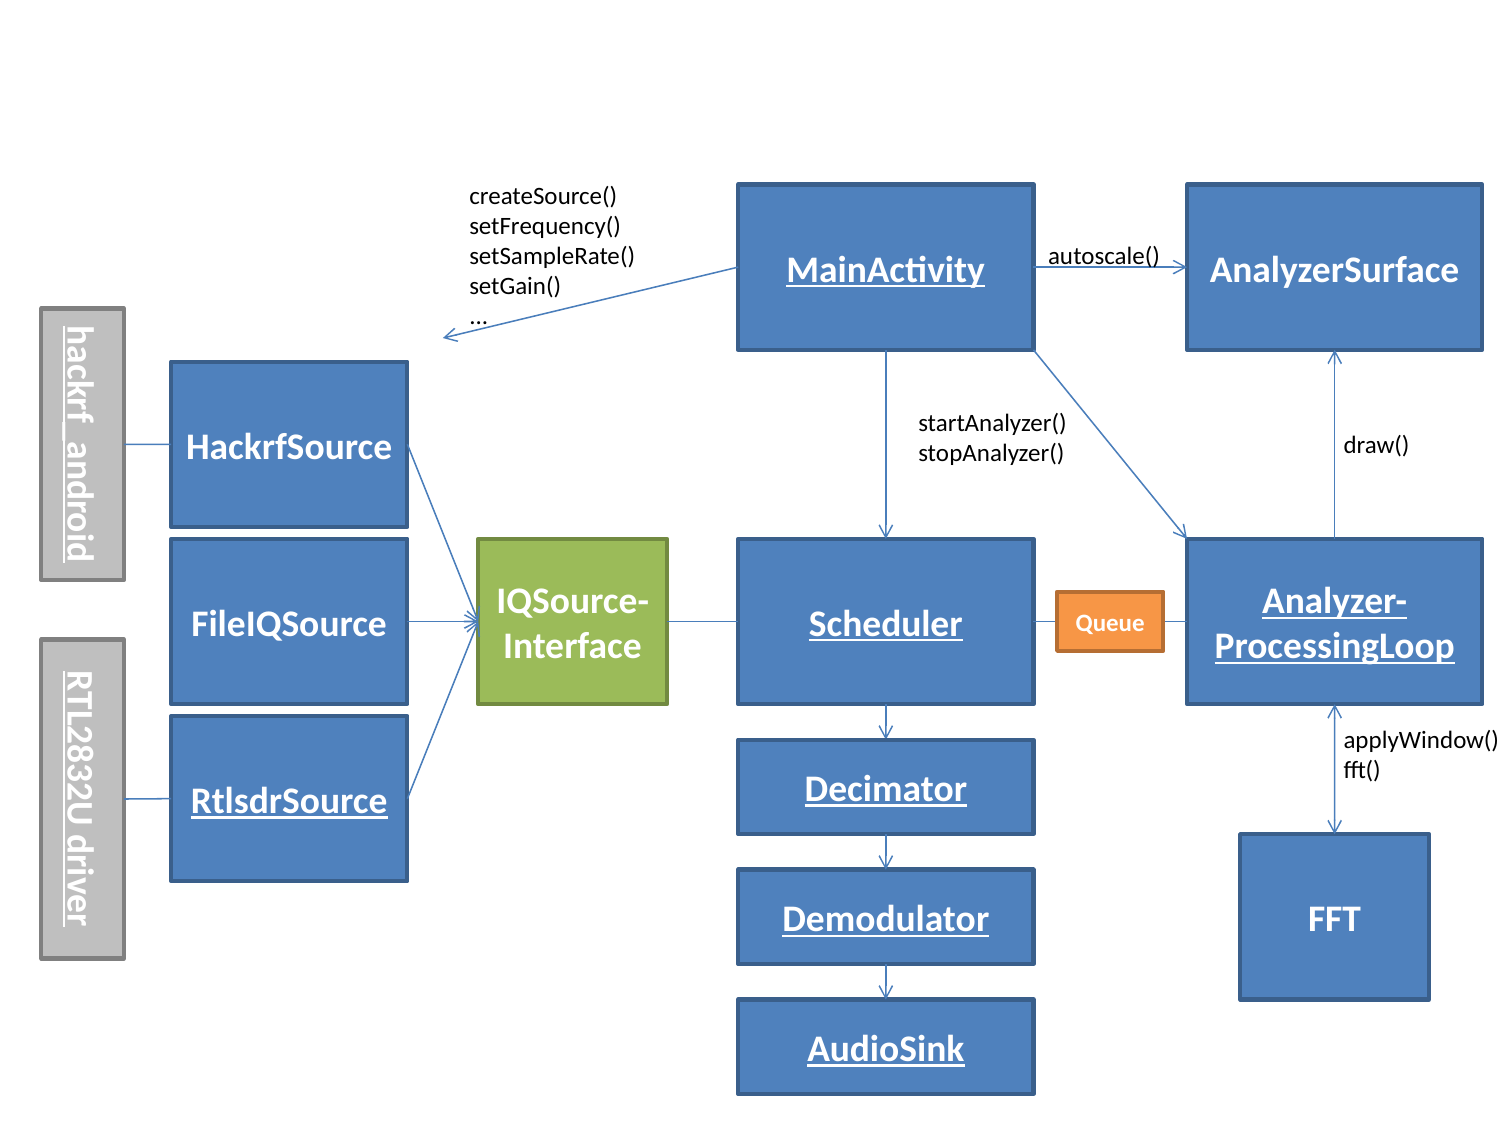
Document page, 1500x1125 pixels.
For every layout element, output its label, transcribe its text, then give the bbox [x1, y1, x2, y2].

text_box draw() [1339, 420, 1447, 466]
text_box Demodulator [736, 867, 1036, 966]
text_box Queue [1055, 629, 1165, 653]
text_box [407, 621, 479, 799]
text_box RTL2832U driver [39, 637, 126, 961]
text_box AnalyzerSurface [1185, 182, 1484, 352]
text_box applyWindow() fft() [1339, 715, 1500, 791]
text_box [442, 266, 739, 339]
text_box Queue [1055, 590, 1165, 620]
text_box startAnalyzer() stopAnalyzer() [903, 398, 1028, 474]
text_box Decimator [736, 738, 1036, 836]
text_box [1033, 349, 1188, 540]
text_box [407, 444, 479, 620]
text_box Scheduler [736, 537, 1036, 706]
text_box AudioSink [736, 997, 1036, 1096]
text_box Analyzer-ProcessingLoop [1185, 537, 1484, 706]
text_box IQSource-Interface [483, 537, 669, 706]
text_box HackrfSource [169, 360, 409, 529]
text_box FileIQSource [169, 537, 402, 706]
text_box createSource() setFrequency() setSampleRate() setGain() ... [454, 172, 656, 265]
text_box RtlsdrSource [169, 714, 409, 883]
text_box FFT [1238, 832, 1431, 1002]
text_box hackrf_android [39, 306, 126, 582]
text_box autoscale() [1033, 231, 1235, 277]
text_box MainActivity [736, 182, 1036, 352]
